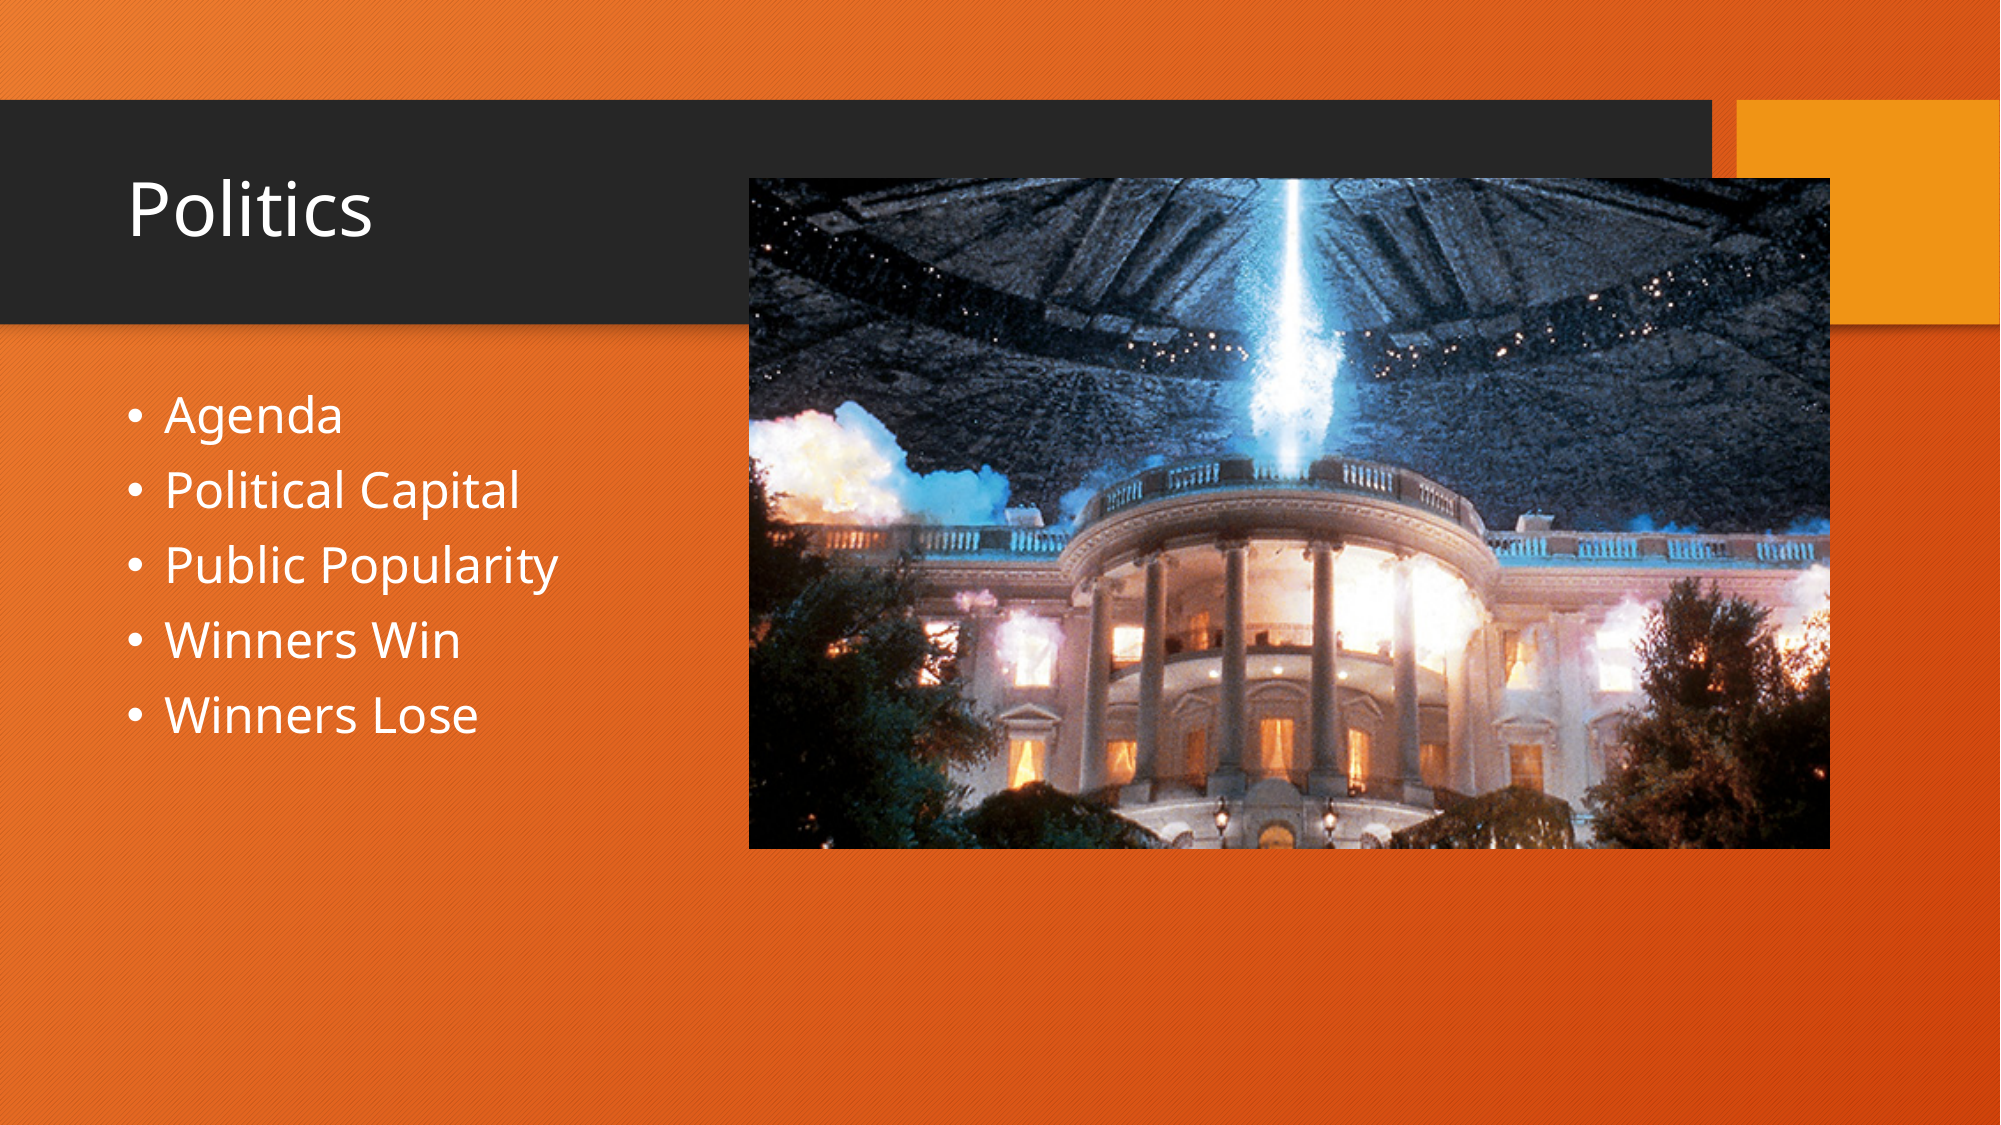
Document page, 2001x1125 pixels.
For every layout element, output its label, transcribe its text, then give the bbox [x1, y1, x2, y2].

title Politics [111, 123, 1689, 301]
list Agenda Political Capital Public Popularity Winners Win Winners Lose [111, 383, 1689, 974]
picture [0, 177, 2000, 849]
